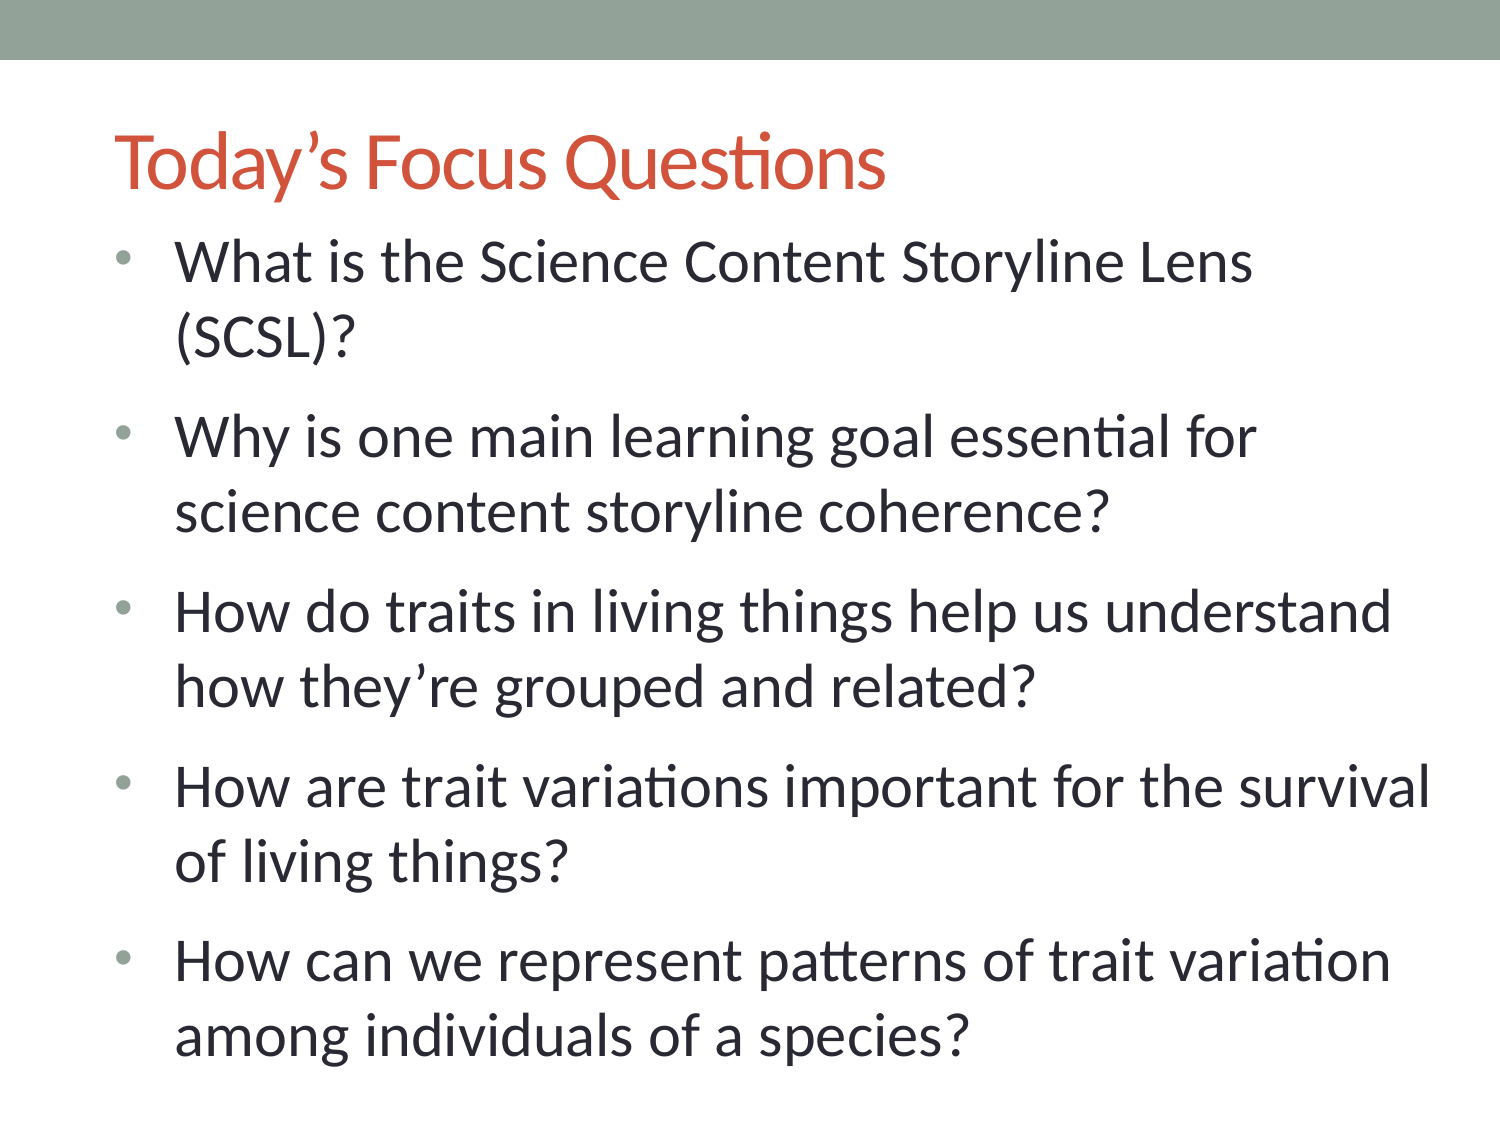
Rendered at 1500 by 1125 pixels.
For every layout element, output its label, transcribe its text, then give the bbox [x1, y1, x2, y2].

list What is the Science Content Storyline Lens (SCSL)? Why is one main learning goal essential for science content storyline coherence? How do traits in living things help us understand how they’re grouped and related? How are trait variations important for the survival of living things? How can we represent patterns of trait variation among individuals of a species? [99, 212, 1450, 1075]
title Today’s Focus Questions [99, 62, 1425, 212]
